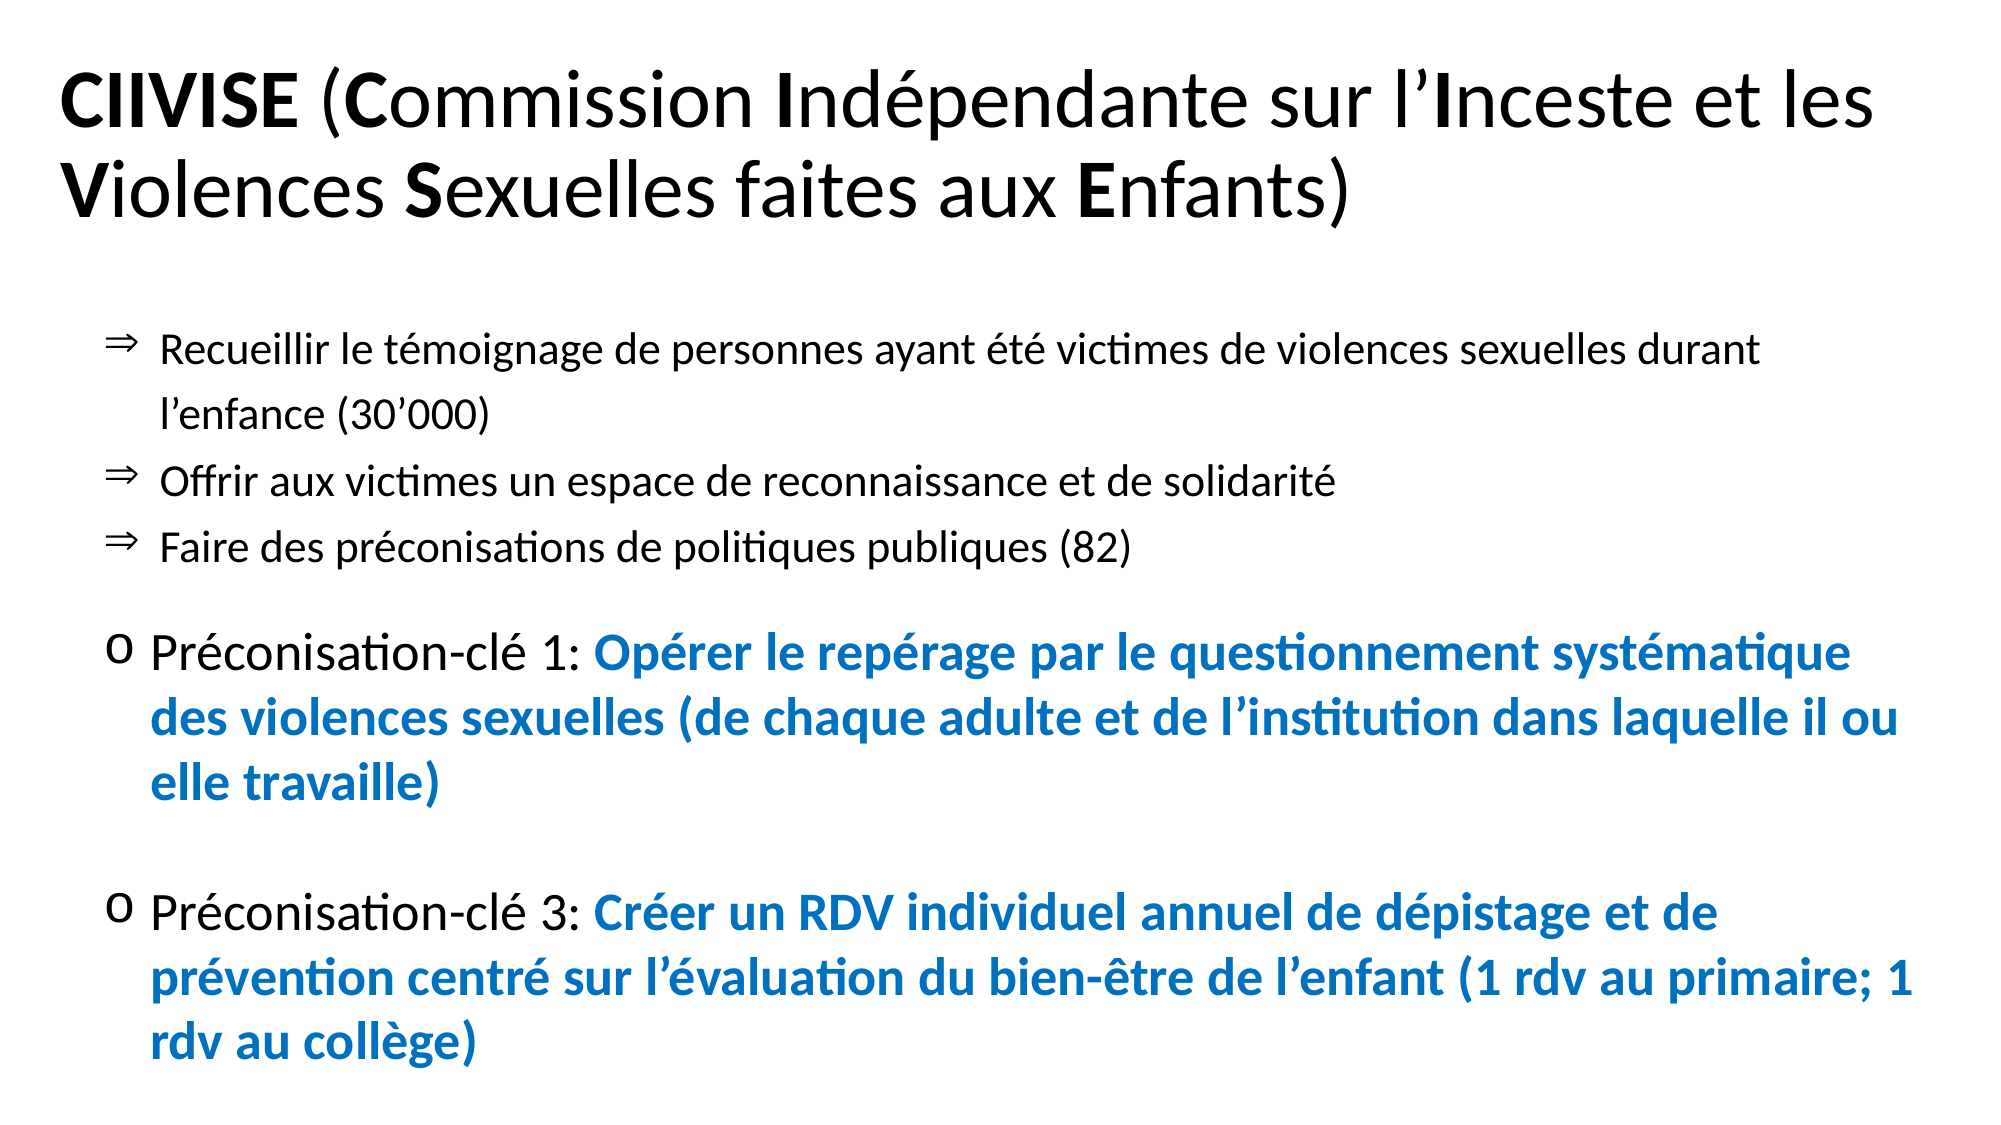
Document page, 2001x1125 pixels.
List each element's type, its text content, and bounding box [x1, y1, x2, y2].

text_box Recueillir le témoignage de personnes ayant été victimes de violences sexuelles durant l’enfance (30’000) Offrir aux victimes un espace de reconnaissance et de solidarité Faire des préconisations de politiques publiques (82) Préconisation-clé 1: Opérer le repérage par le questionnement systématique des violences sexuelles (de chaque adulte et de l’institution dans laquelle il ou elle travaille) Préconisation-clé 3: Créer un RDV individuel annuel de dépistage et de prévention centré sur l’évaluation du bien-être de l’enfant (1 rdv au primaire; 1 rdv au collège) [88, 299, 1936, 1079]
title CIIVISE (Commission Indépendante sur l’Inceste et les Violences Sexuelles faites aux Enfants) [45, 14, 1975, 278]
